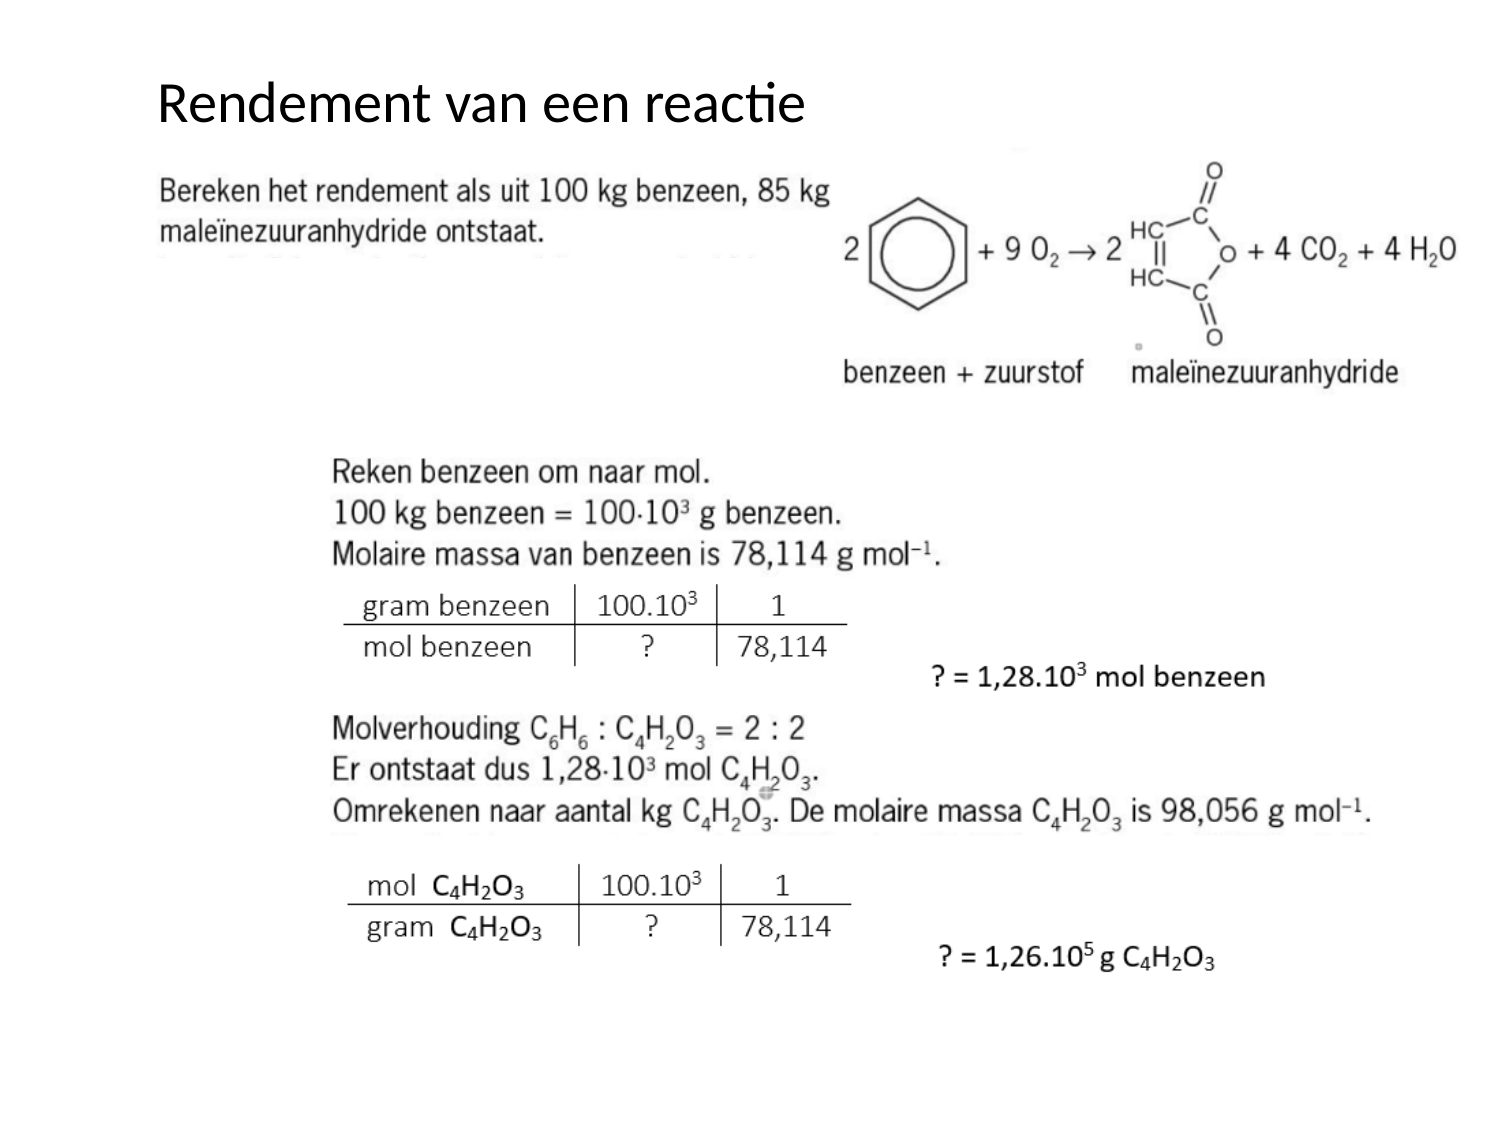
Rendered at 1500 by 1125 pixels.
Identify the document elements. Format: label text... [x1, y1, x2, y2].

text_box Rendement van een reactie [142, 57, 1451, 237]
picture [329, 456, 1377, 989]
picture [150, 147, 1471, 398]
